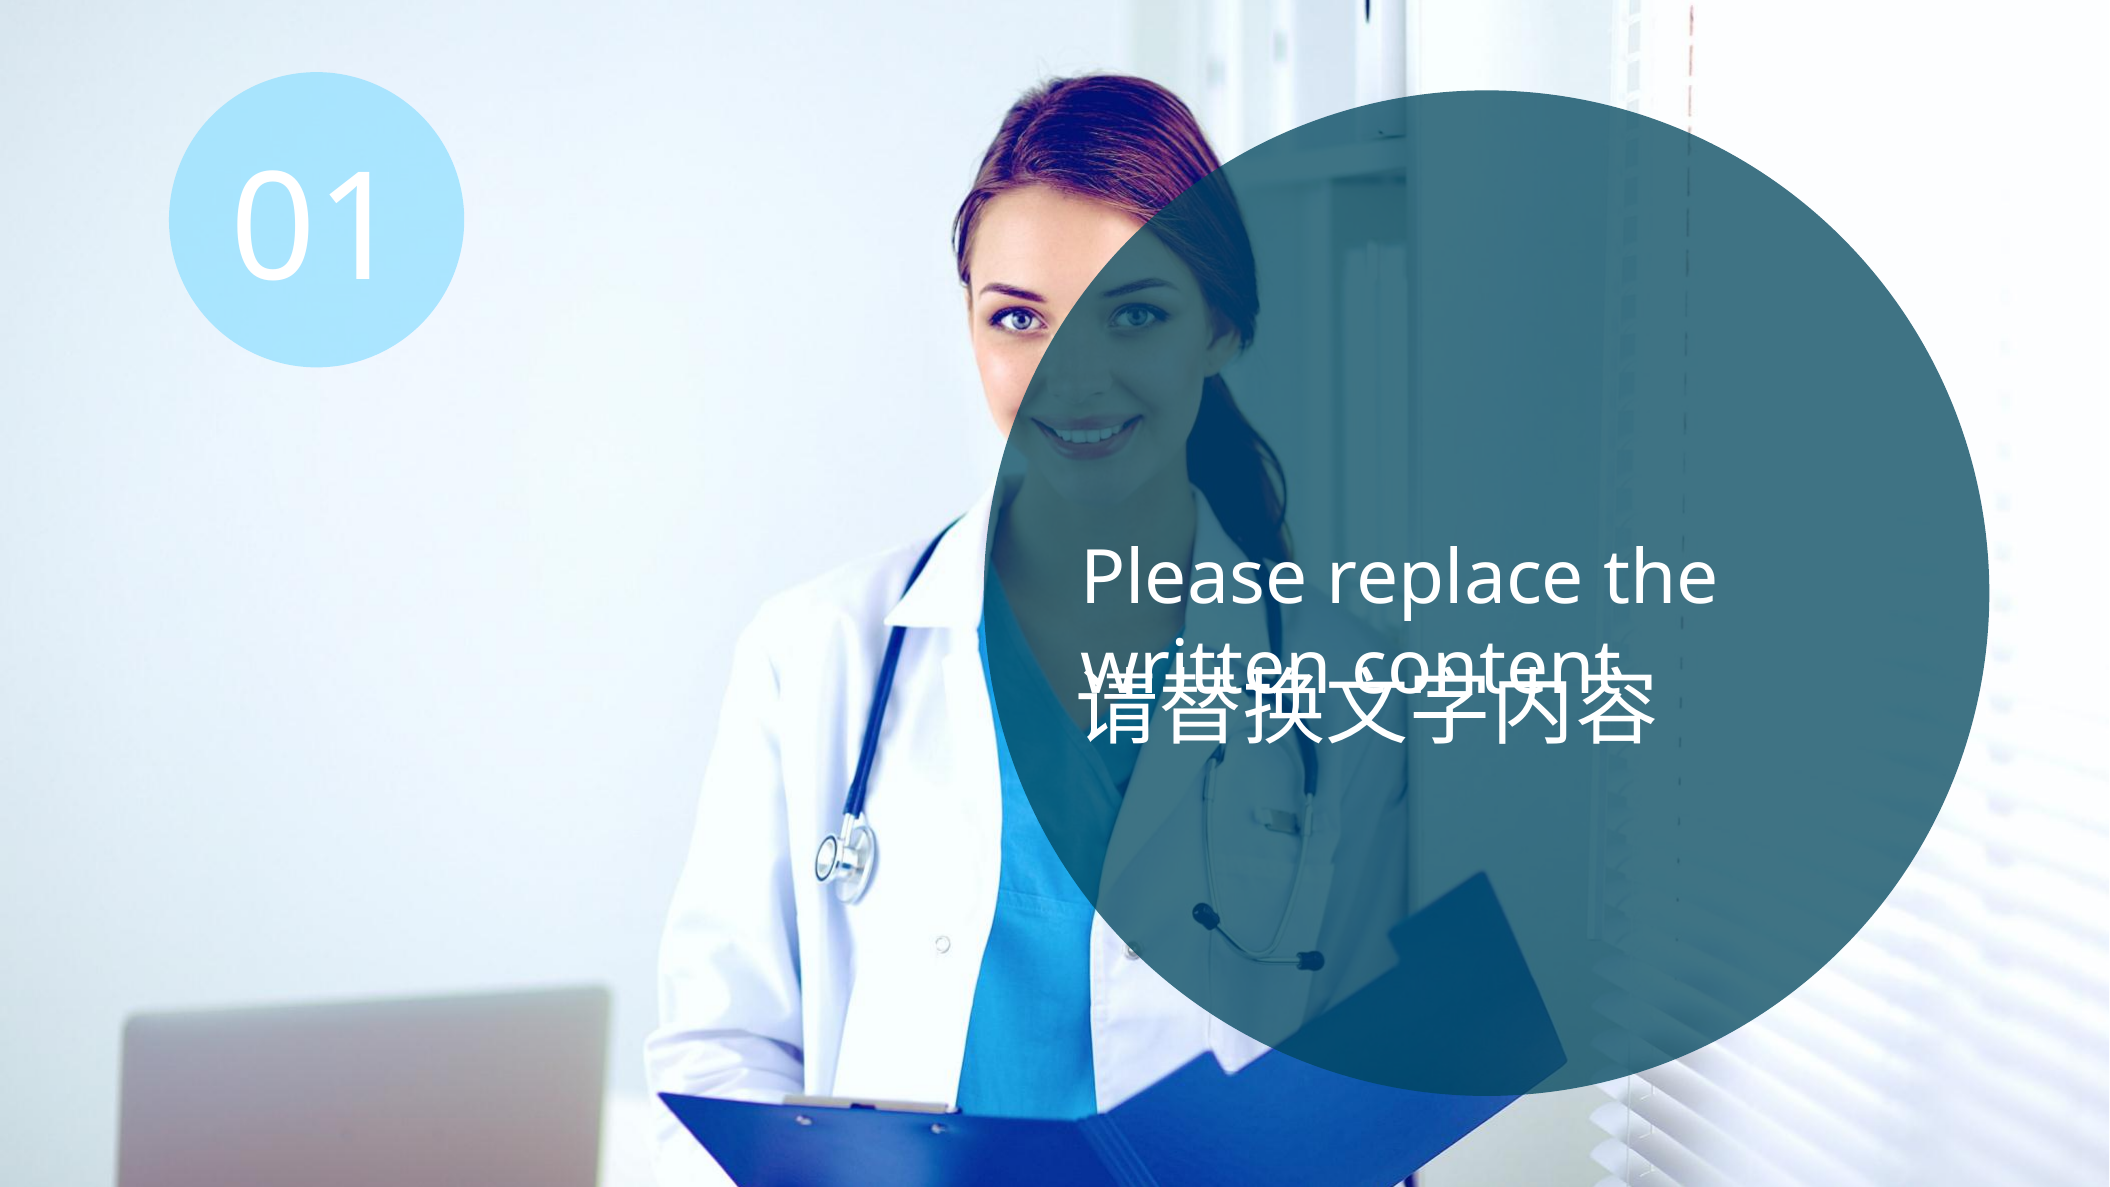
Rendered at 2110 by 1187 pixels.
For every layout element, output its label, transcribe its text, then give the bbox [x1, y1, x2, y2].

text_box [0, 0, 2110, 1187]
text_box 请替换文字内容 [1033, 627, 1673, 762]
text_box 01 [167, 71, 466, 369]
text_box Please replace the written content [1065, 521, 1973, 716]
text_box [982, 89, 1991, 1097]
